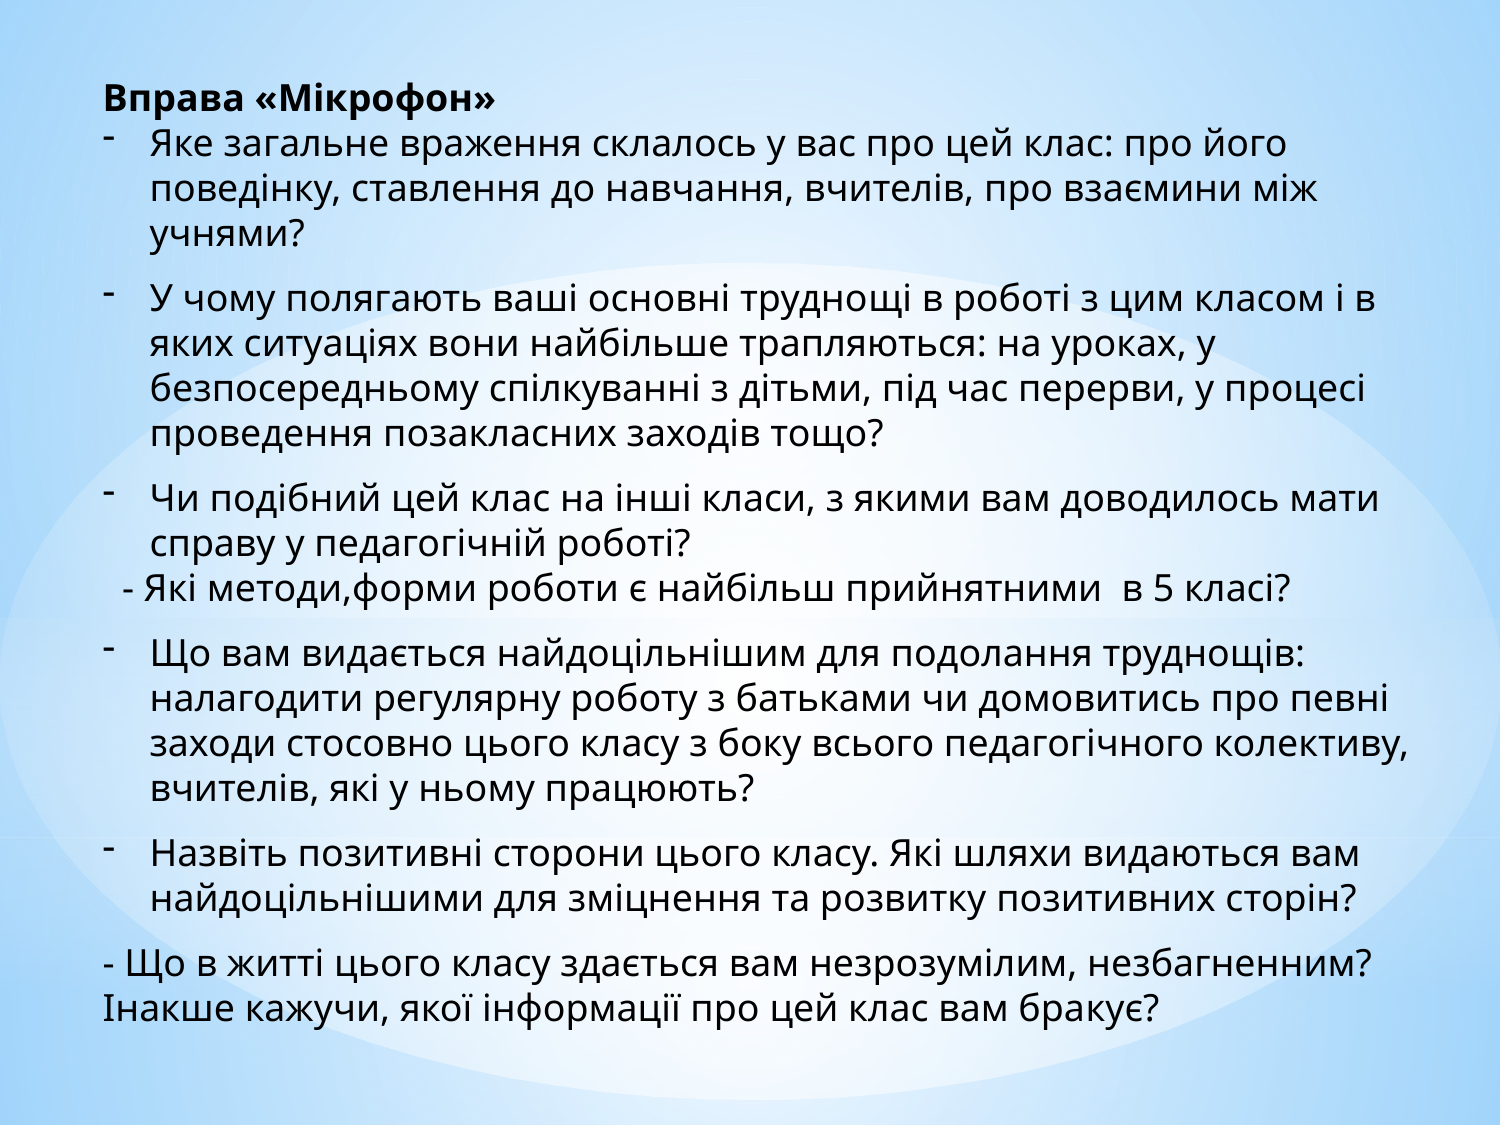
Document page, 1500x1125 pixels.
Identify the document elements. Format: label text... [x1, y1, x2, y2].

text_box Вправа «Мікрофон» Яке загальне враження склалось у вас про цей клас: про його поведінку, ставлення до навчання, вчителів, про взаємини між учнями? У чому полягають ваші основні трудно­щі в роботі з цим класом і в яких ситуаціях вони найбільше трапляються: на уроках, у безпосередньому спілкуванні з дітьми, під час перерви, у процесі проведення позакласних заходів тощо? Чи подібний цей клас на інші класи, з якими вам доводилось мати справу у педагогічній роботі? - Які методи,форми роботи є найбільш прийнятними в 5 класі? Що вам видається найдоцільнішим для подолання труднощів: налагодити регулярну роботу з батьками чи домовитись про певні заходи стосовно цього класу з боку всього педагогічного колективу, вчителів, які у ньо­му працюють? Назвіть позитивні сторони цього класу. Які шляхи видаються вам найдоцільніши­ми для зміцнення та розвитку позитивних сторін? - Що в житті цього класу здається вам незрозумілим, незбагненним? Інакше кажу­чи, якої інформації про цей клас вам бра­кує? [87, 66, 1435, 1081]
